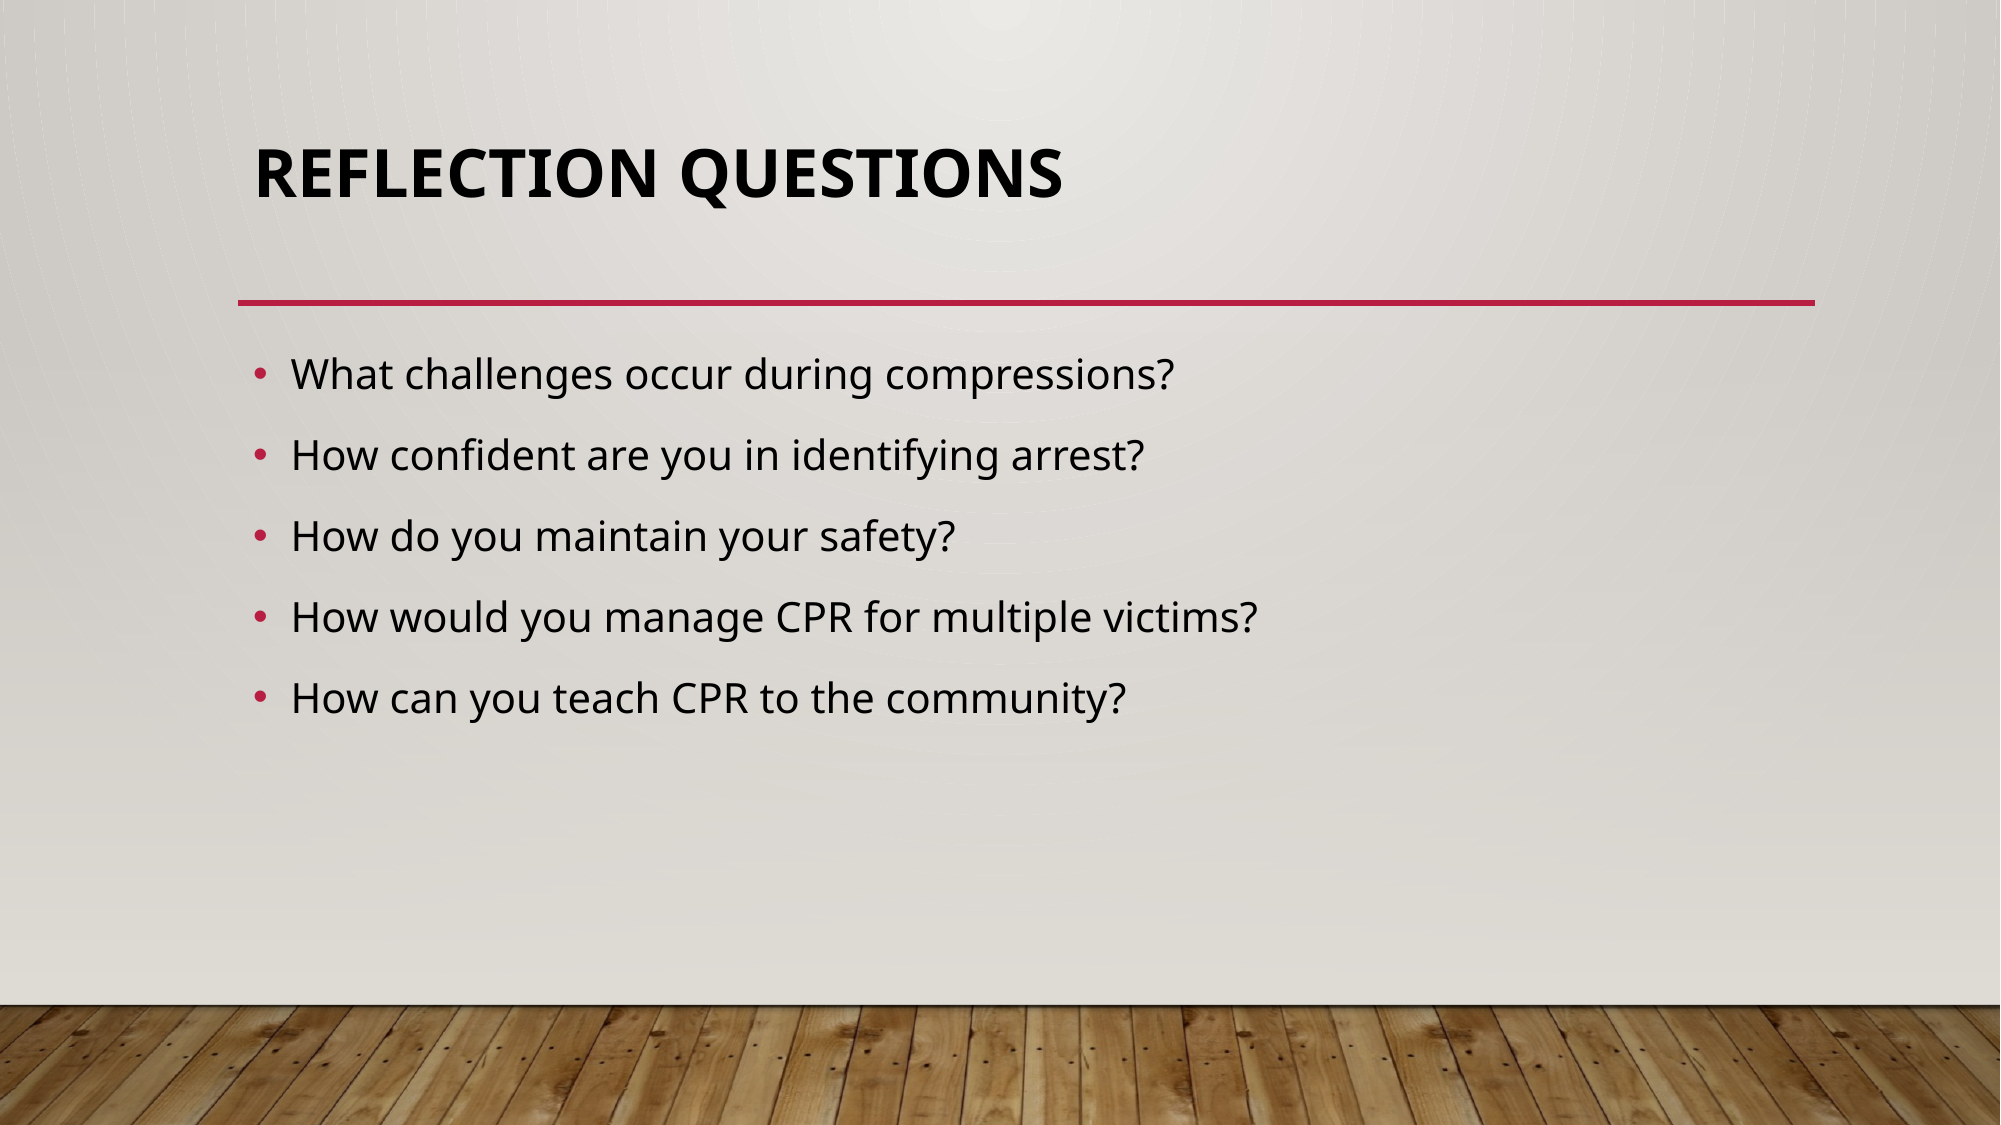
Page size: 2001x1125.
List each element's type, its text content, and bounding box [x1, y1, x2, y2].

picture [0, 1005, 2000, 1125]
title Reflection Questions [238, 131, 1814, 305]
list What challenges occur during compressions? How confident are you in identifying arrest? How do you maintain your safety? How would you manage CPR for multiple victims? How can you teach CPR to the community? [238, 330, 1814, 897]
